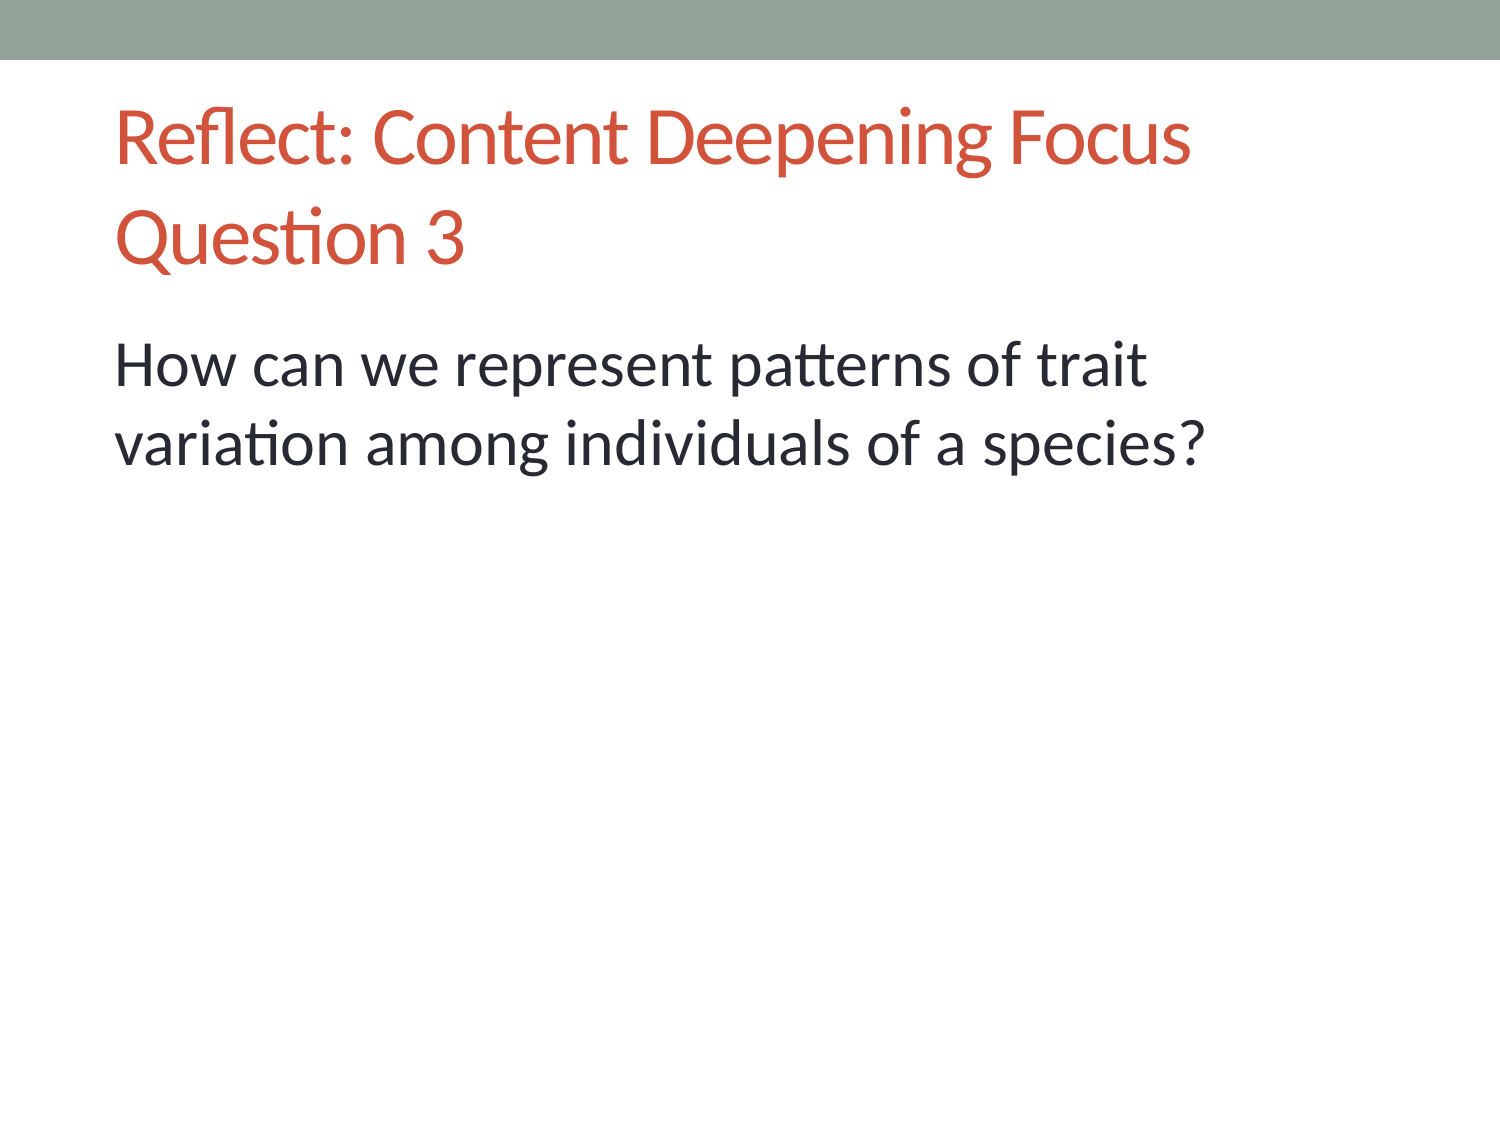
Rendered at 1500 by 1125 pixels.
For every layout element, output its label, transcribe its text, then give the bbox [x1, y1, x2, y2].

title Reflect: Content Deepening Focus Question 3 [99, 87, 1425, 275]
list How can we represent patterns of trait variation among individuals of a species? [99, 312, 1413, 488]
